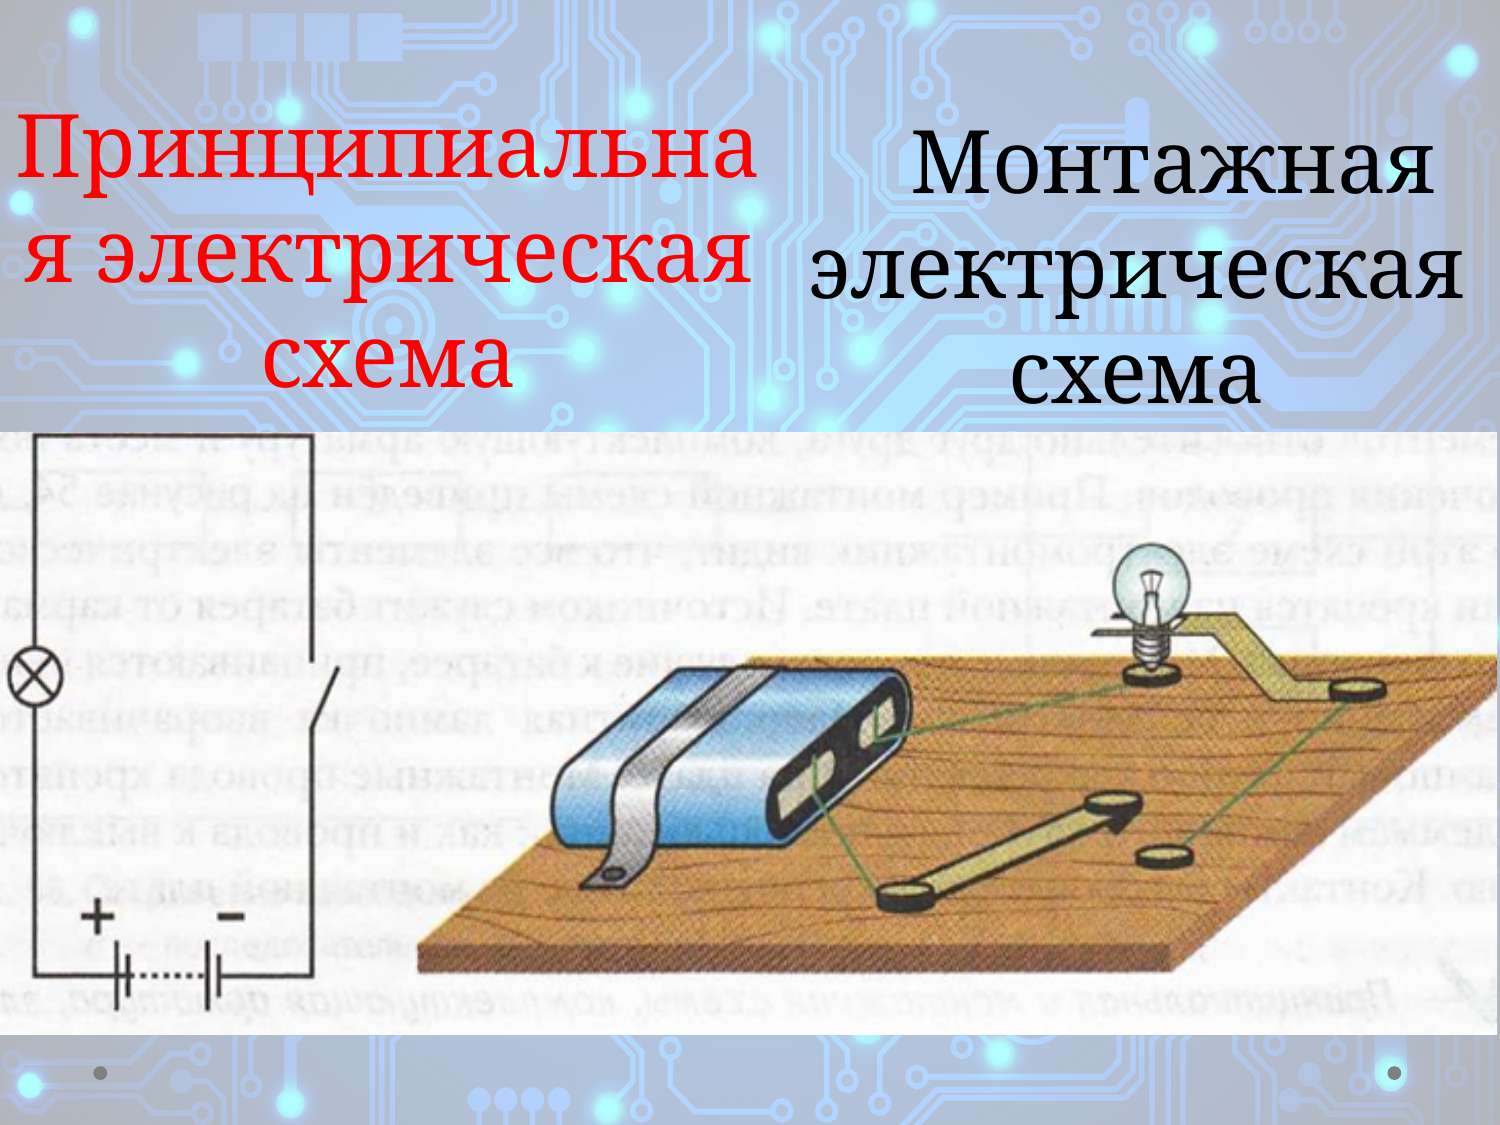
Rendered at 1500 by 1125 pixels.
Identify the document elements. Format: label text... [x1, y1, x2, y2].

text_box Принципиальная электрическая схема [0, 0, 777, 413]
text_box Монтажная электрическая схема [776, 98, 1497, 429]
picture [0, 432, 1498, 1036]
